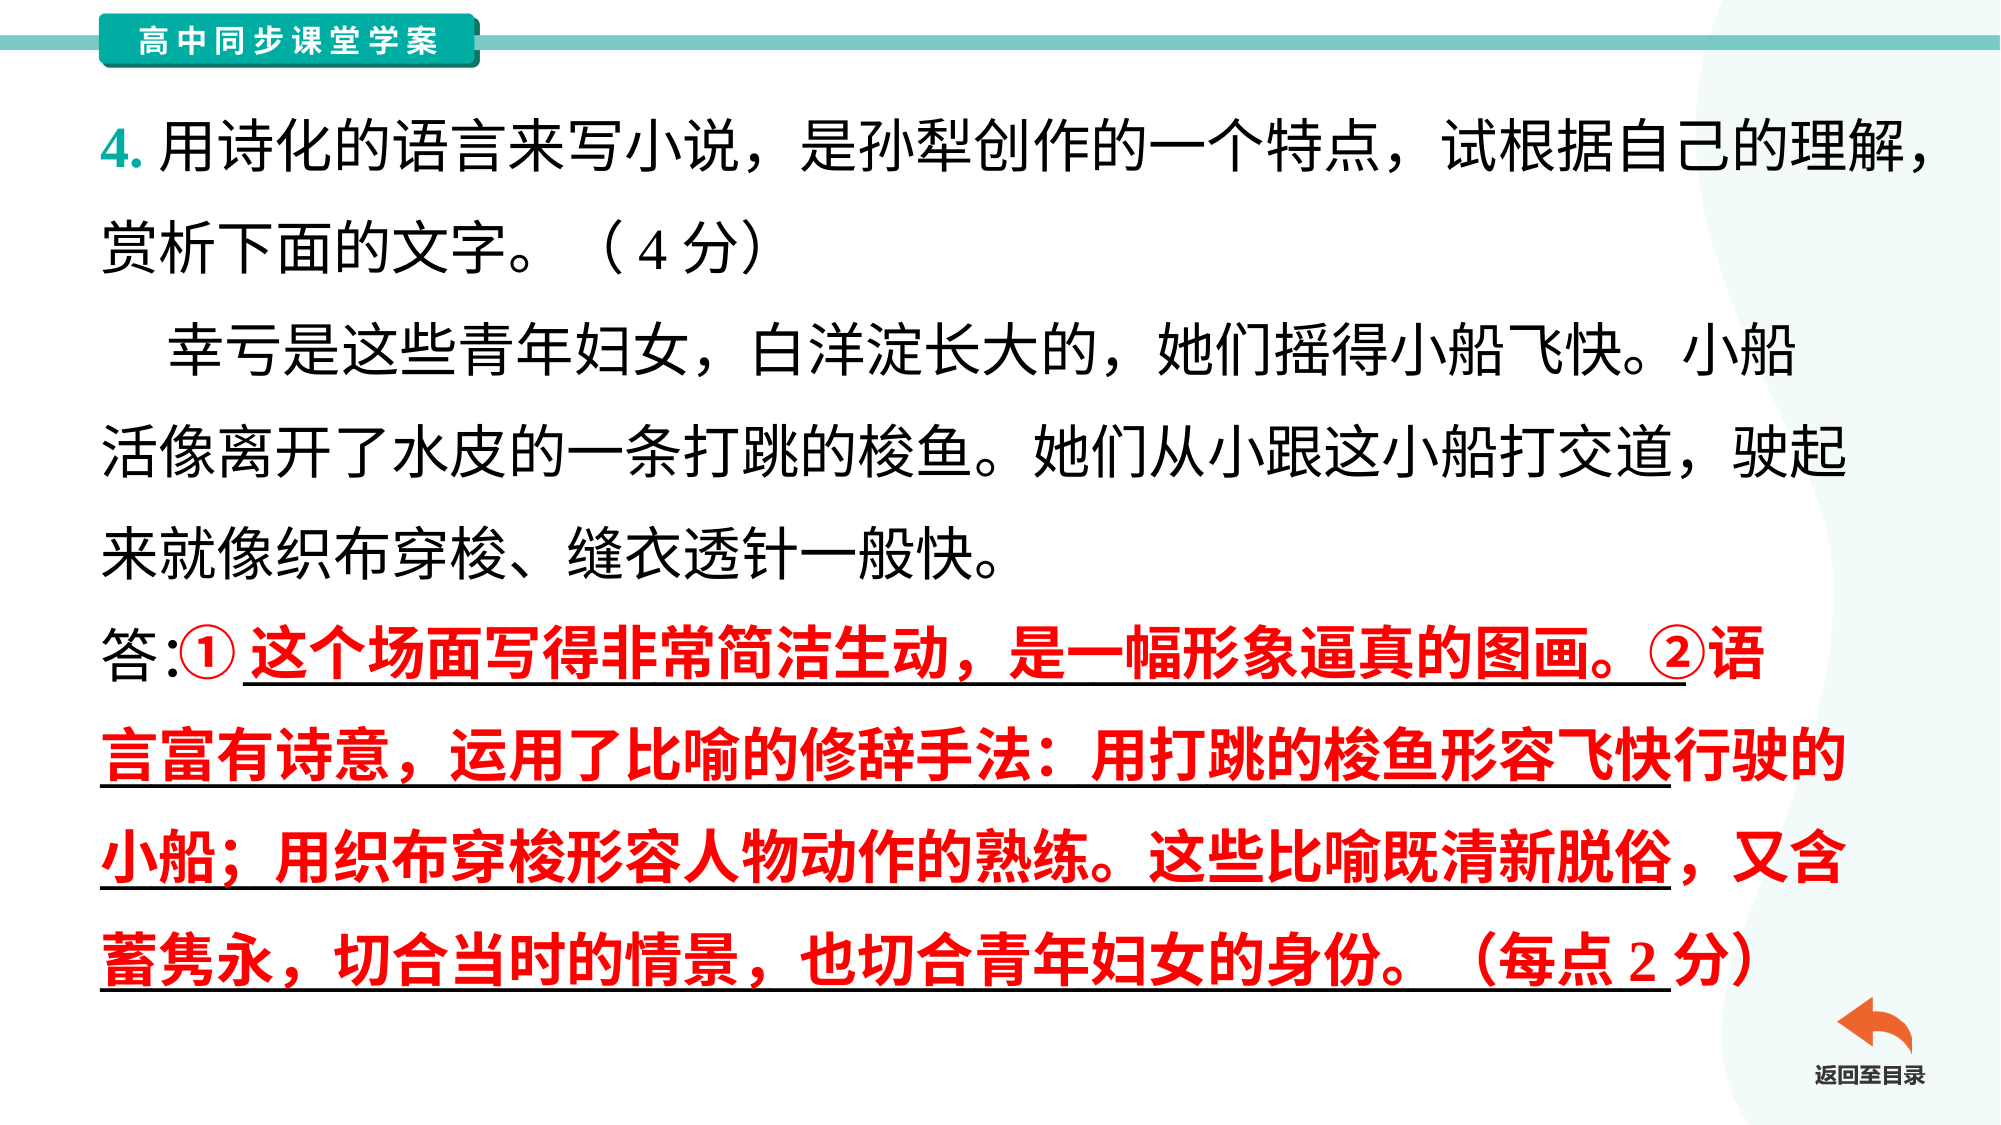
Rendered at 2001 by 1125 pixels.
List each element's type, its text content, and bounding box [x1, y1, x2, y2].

picture [0, 0, 2000, 1125]
text_box 4.用诗化的语言来写小说，是孙犁创作的一个特点，试根据自己的理解， 赏析下面的文字。（4分） 幸亏是这些青年妇女，白洋淀长大的，她们摇得小船飞快。小船 活像离开了水皮的一条打跳的梭鱼。她们从小跟这小船打交道，驶起 来就像织布穿梭、缝衣透针一般快。 答： ________________________________________________________ _____________________________________________________________ _____________________________________________________________ _____________________________________________________________ [100, 76, 1899, 584]
text_box ①这个场面写得非常简洁生动，是一幅形象逼真的图画。②语 言富有诗意，运用了比喻的修辞手法：用打跳的梭鱼形容飞快行驶的 小船；用织布穿梭形容人物动作的熟练。这些比喻既清新脱俗，又含 蓄隽永，切合当时的情景，也切合青年妇女的身份。（每点2分） [100, 584, 1899, 993]
